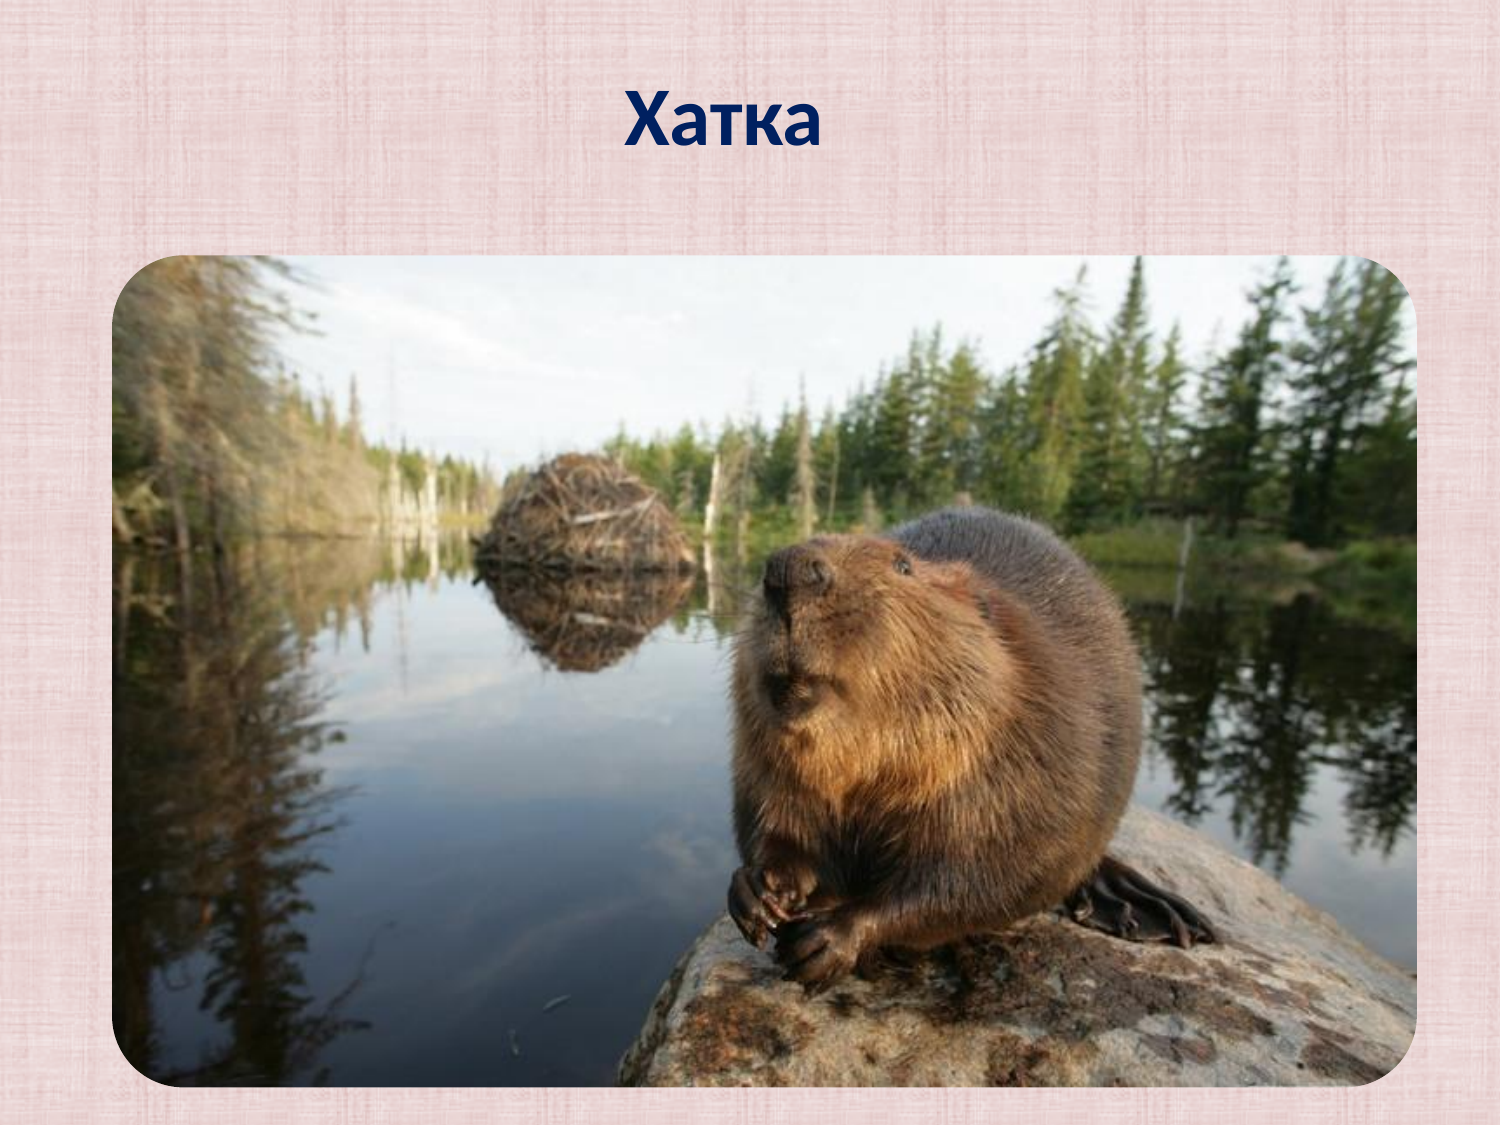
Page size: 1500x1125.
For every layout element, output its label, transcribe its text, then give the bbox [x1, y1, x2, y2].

picture [111, 255, 1418, 1088]
text_box Хатка [609, 54, 839, 170]
